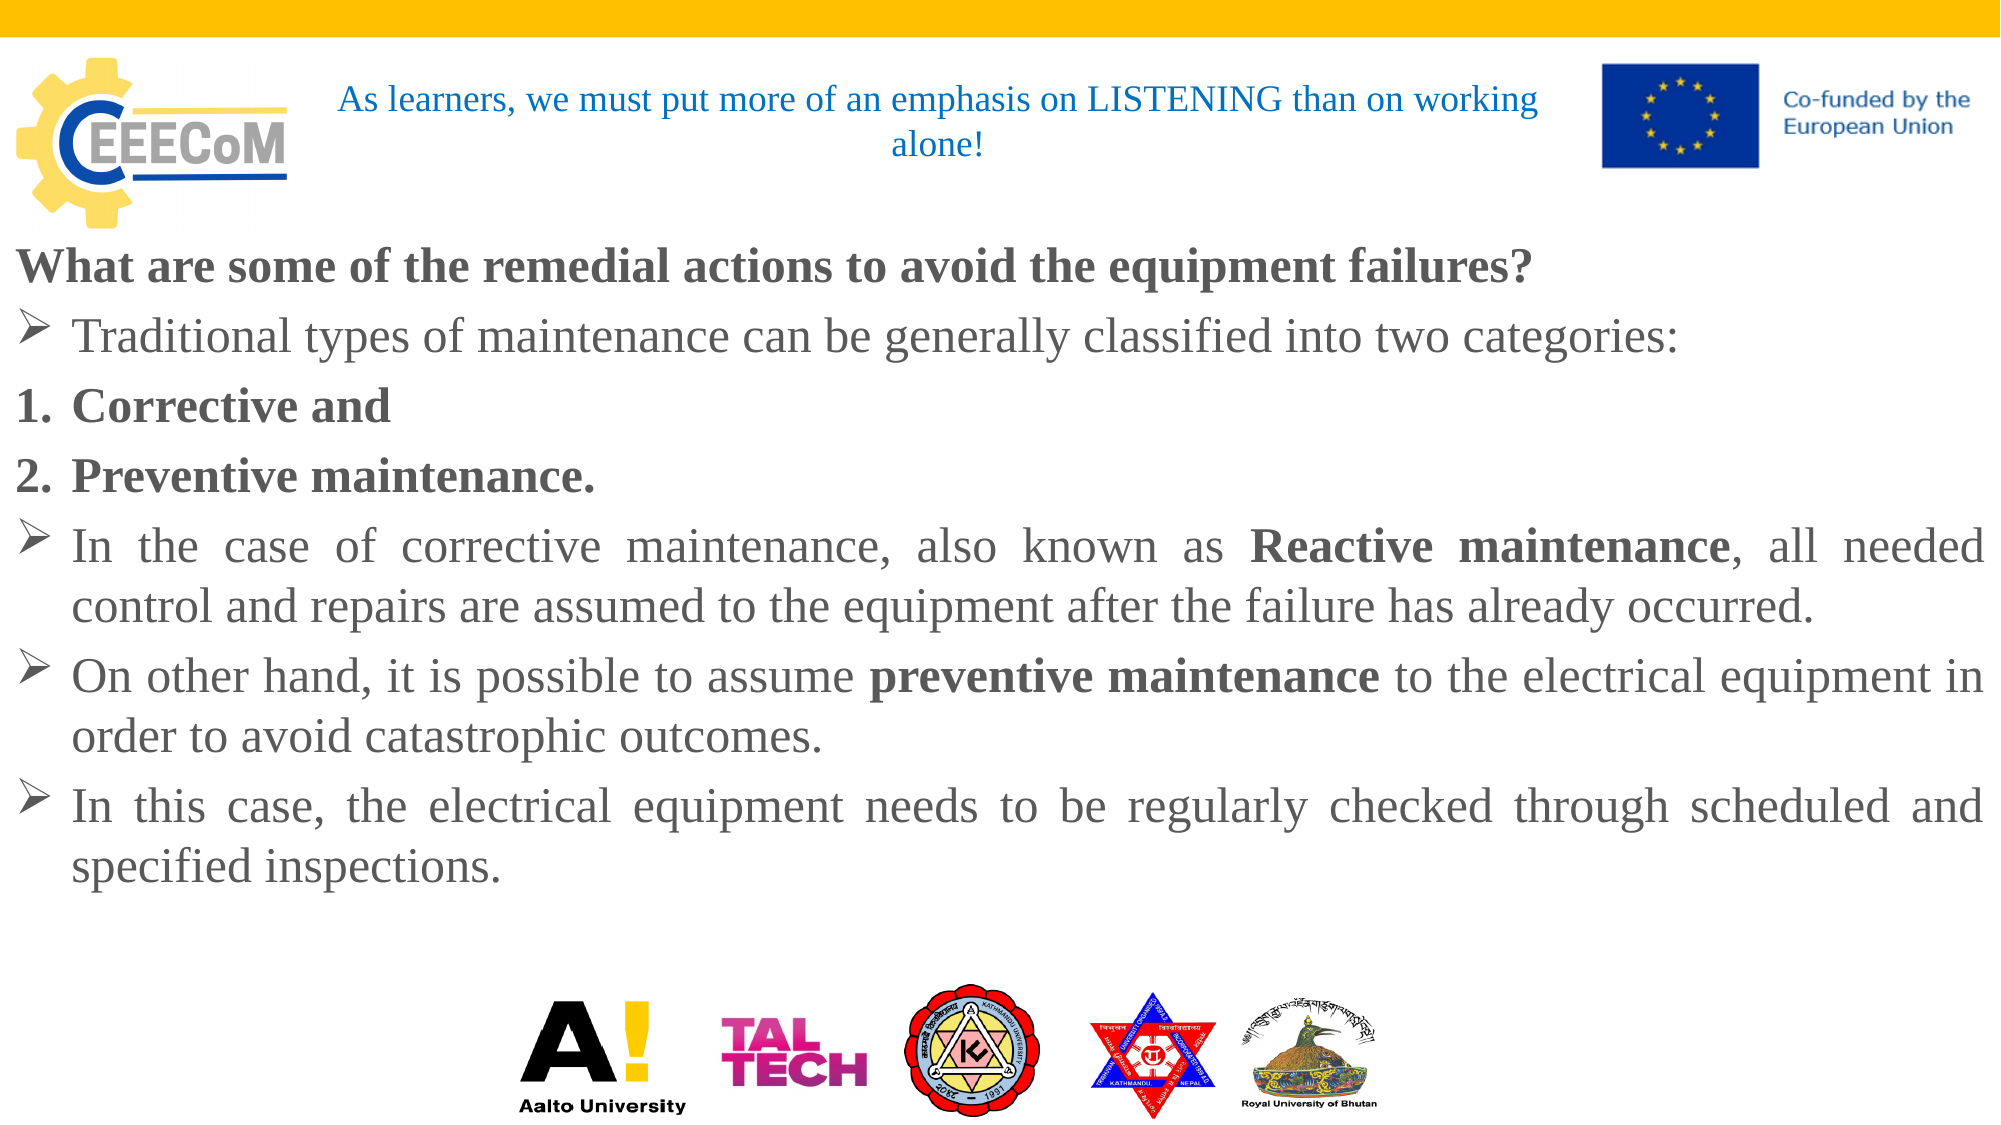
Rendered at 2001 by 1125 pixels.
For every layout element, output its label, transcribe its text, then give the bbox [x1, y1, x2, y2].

picture [1595, 46, 2000, 181]
list What are some of the remedial actions to avoid the equipment failures? Traditional types of maintenance can be generally classified into two categories: Corrective and Preventive maintenance. In the case of corrective maintenance, also known as Reactive maintenance, all needed control and repairs are assumed to the equipment after the failure has already occurred. On other hand, it is possible to assume preventive maintenance to the electrical equipment in order to avoid catastrophic outcomes. In this case, the electrical equipment needs to be regularly checked through scheduled and specified inspections. [0, 224, 2000, 975]
picture [512, 984, 1382, 1125]
title As learners, we must put more of an emphasis on LISTENING than on working alone! [312, 37, 1565, 201]
picture [11, 50, 299, 224]
